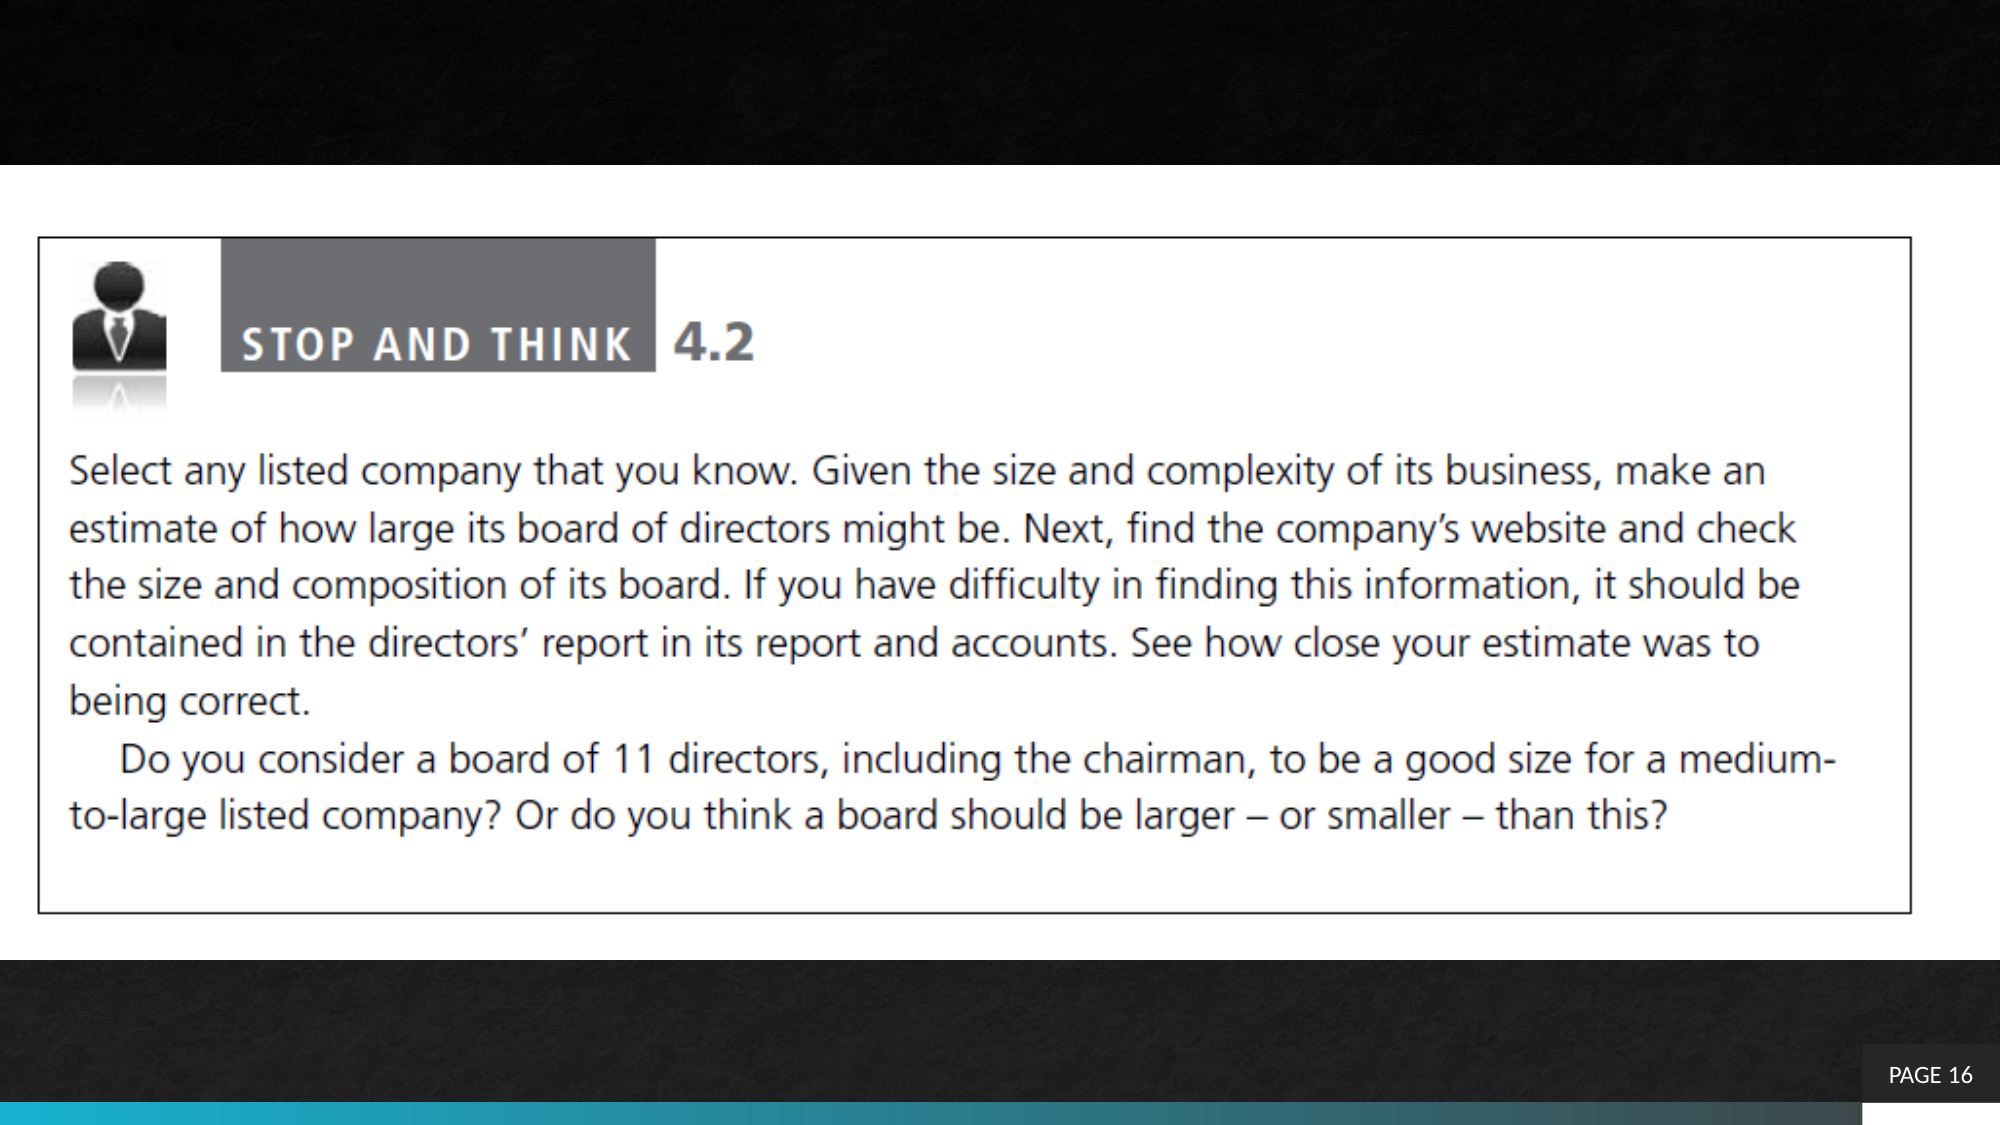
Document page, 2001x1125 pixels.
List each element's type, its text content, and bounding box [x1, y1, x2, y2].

slide_number PAGE 16 [1862, 1043, 2000, 1103]
picture [0, 0, 2000, 1103]
